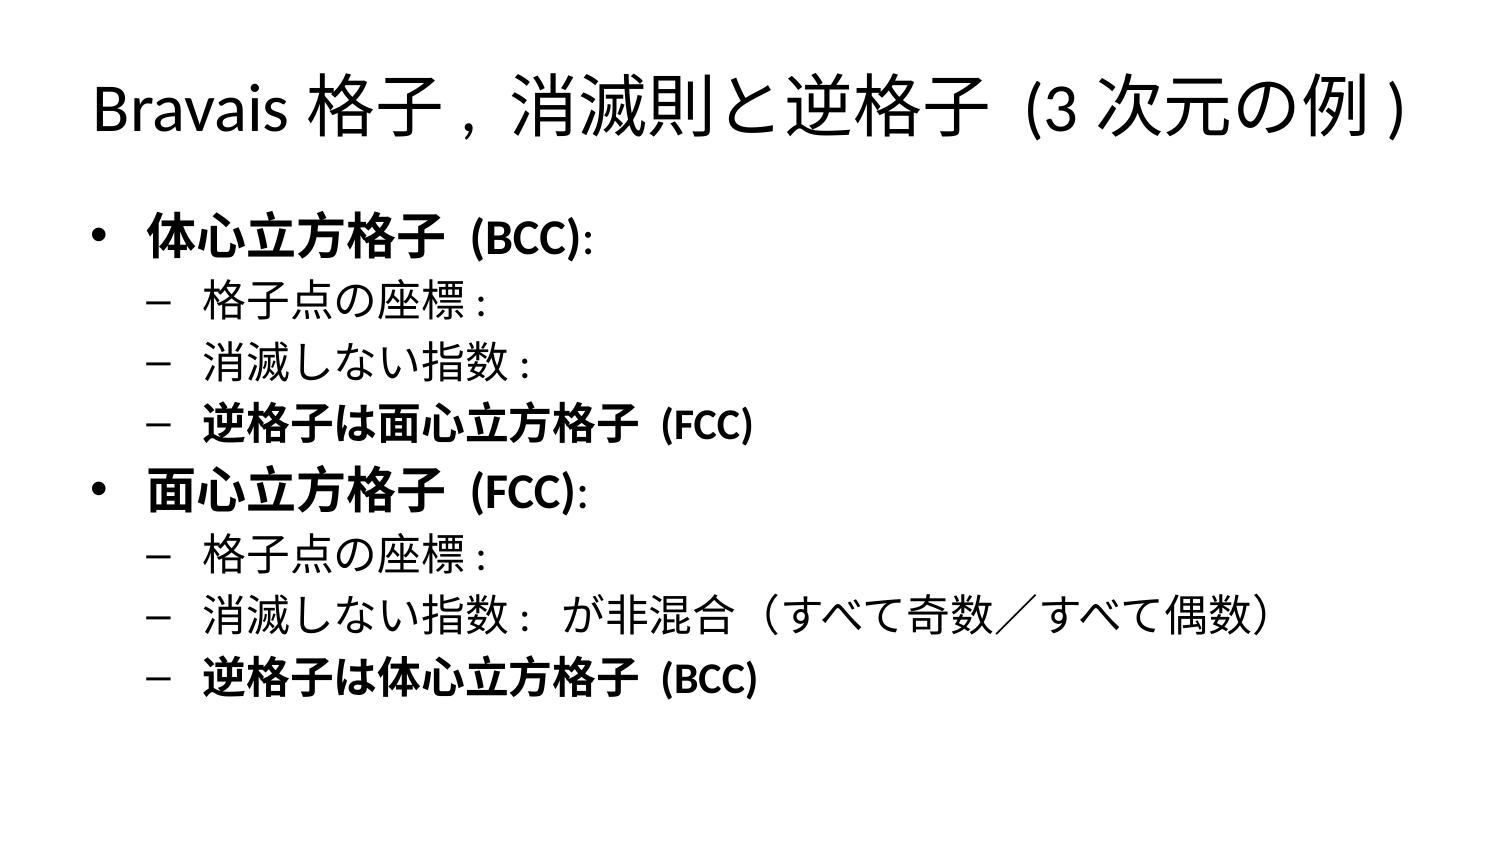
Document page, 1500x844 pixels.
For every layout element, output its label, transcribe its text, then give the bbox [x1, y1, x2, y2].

title Bravais格子, 消滅則と逆格子 (3次元の例) [75, 33, 1425, 175]
